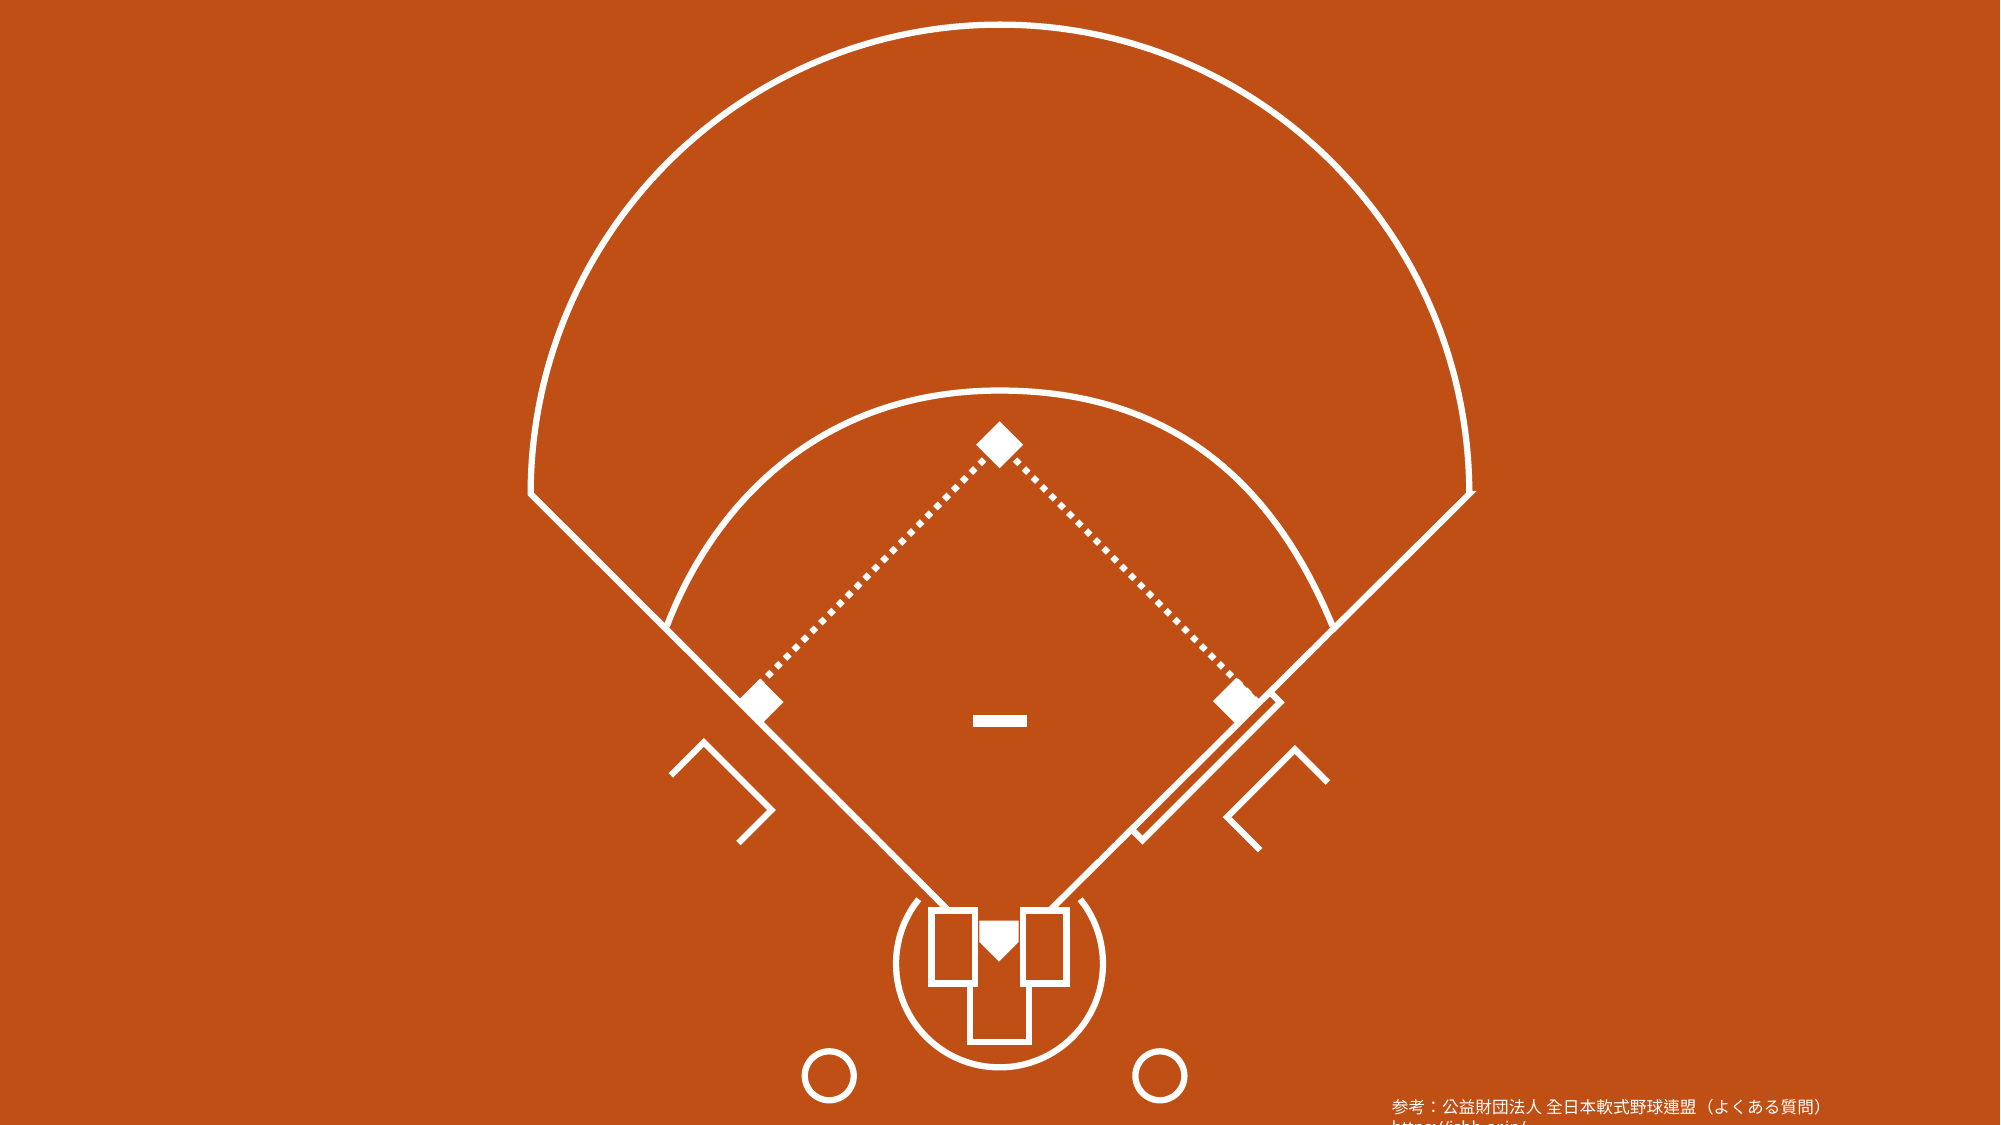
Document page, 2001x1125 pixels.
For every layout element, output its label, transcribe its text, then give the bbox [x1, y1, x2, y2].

text_box 参考：公益財団法人 全日本軟式野球連盟（よくある質問） https://jsbb.or.jp/ [1376, 1089, 2000, 1125]
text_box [530, 24, 1470, 1101]
